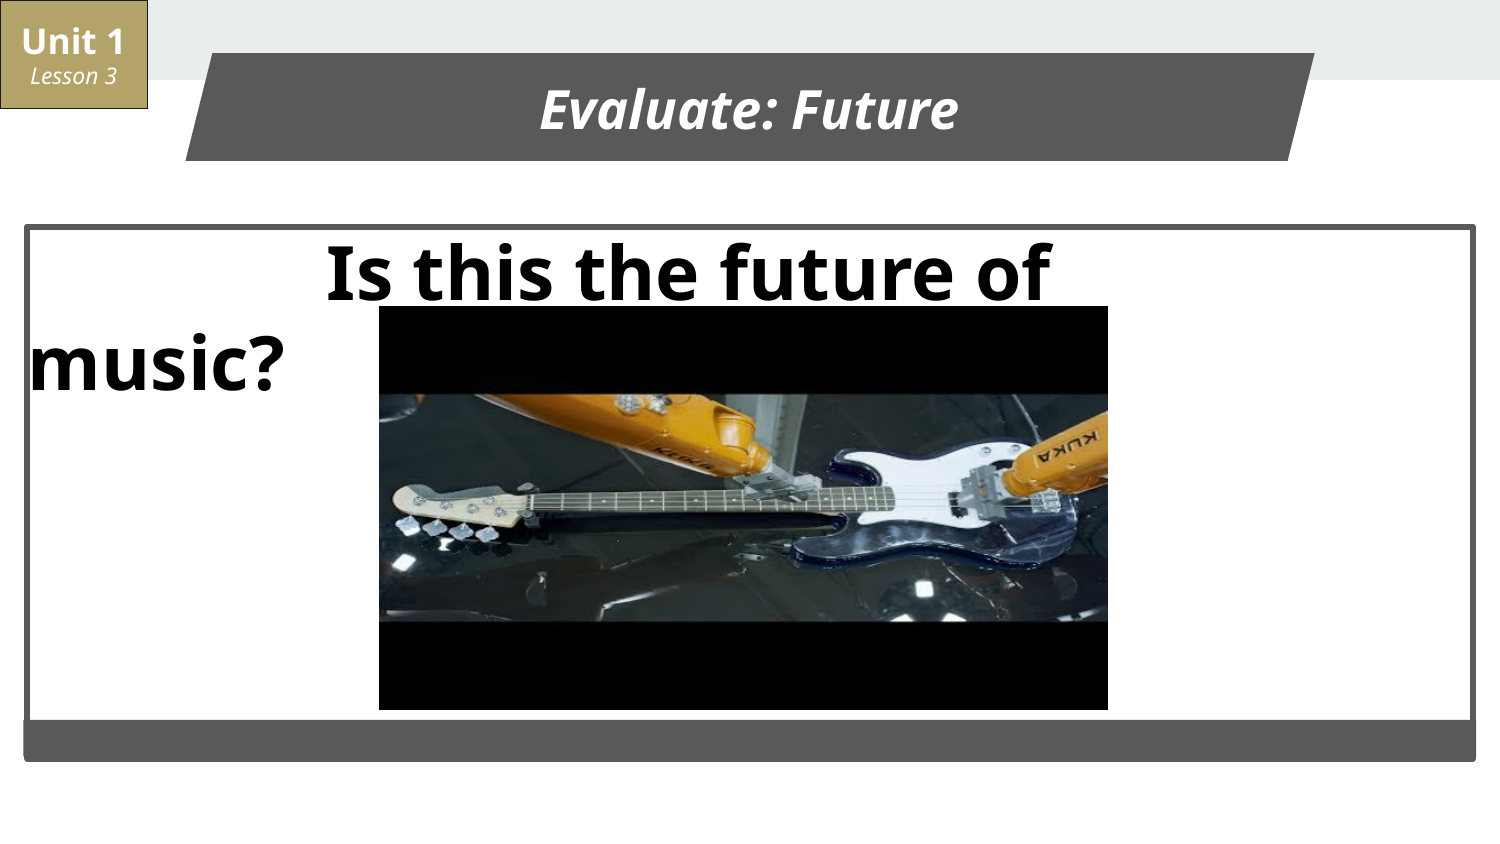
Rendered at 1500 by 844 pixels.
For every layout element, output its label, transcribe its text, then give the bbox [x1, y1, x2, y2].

text_box Unit 1 Lesson 3 [0, 0, 148, 109]
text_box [378, 304, 1109, 711]
picture [29, 229, 1471, 756]
text_box [185, 53, 1315, 161]
text_box Is this the future of music? [12, 218, 1279, 564]
title Evaluate: Future [221, 60, 1279, 155]
